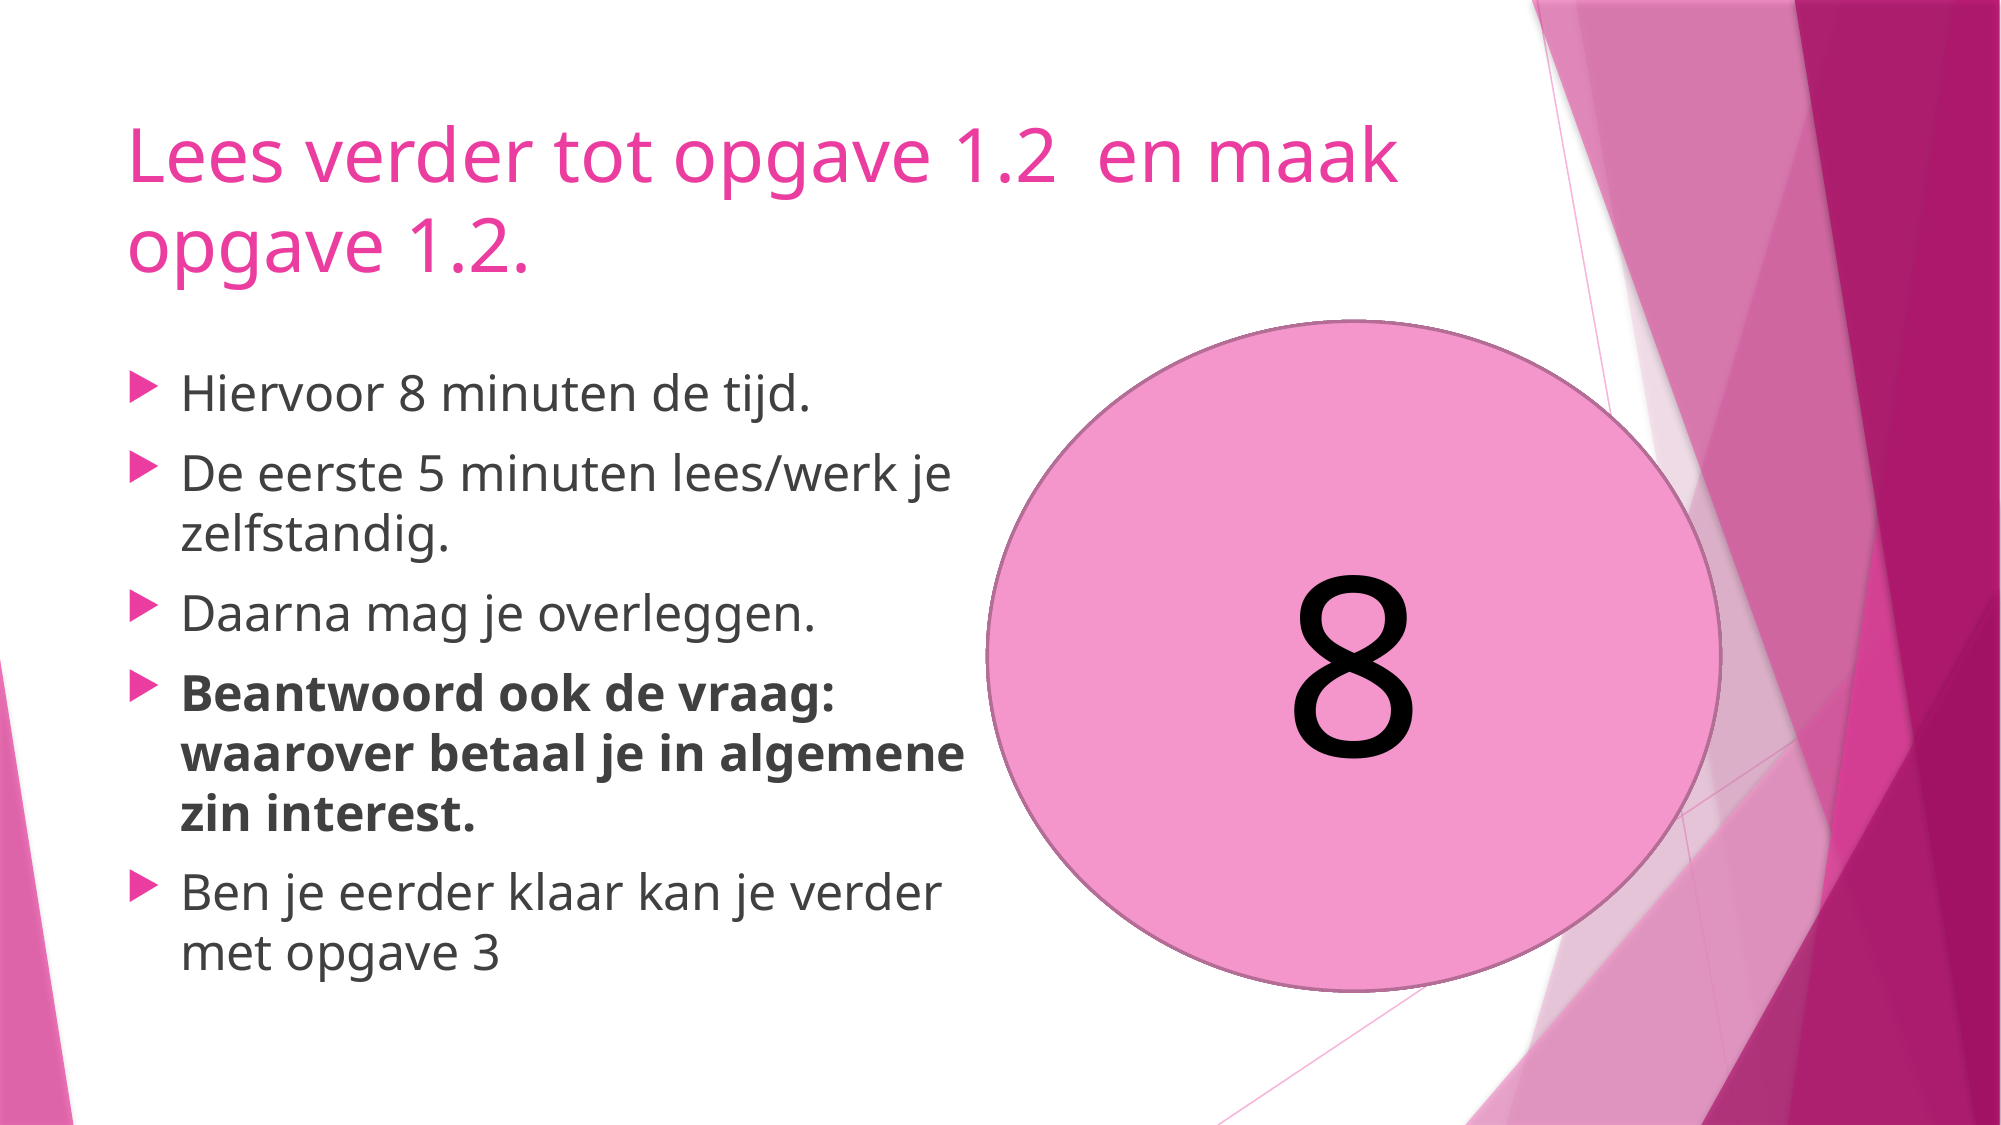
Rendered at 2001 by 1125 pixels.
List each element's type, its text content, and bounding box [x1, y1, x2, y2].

title Lees verder tot opgave 1.2 en maak opgave 1.2. [111, 99, 1522, 317]
list Hiervoor 8 minuten de tijd. De eerste 5 minuten lees/werk je zelfstandig. Daarna mag je overleggen. Beantwoord ook de vraag: waarover betaal je in algemene zin interest. Ben je eerder klaar kan je verder met opgave 3 [111, 354, 988, 992]
text_box 8 [985, 319, 1723, 993]
